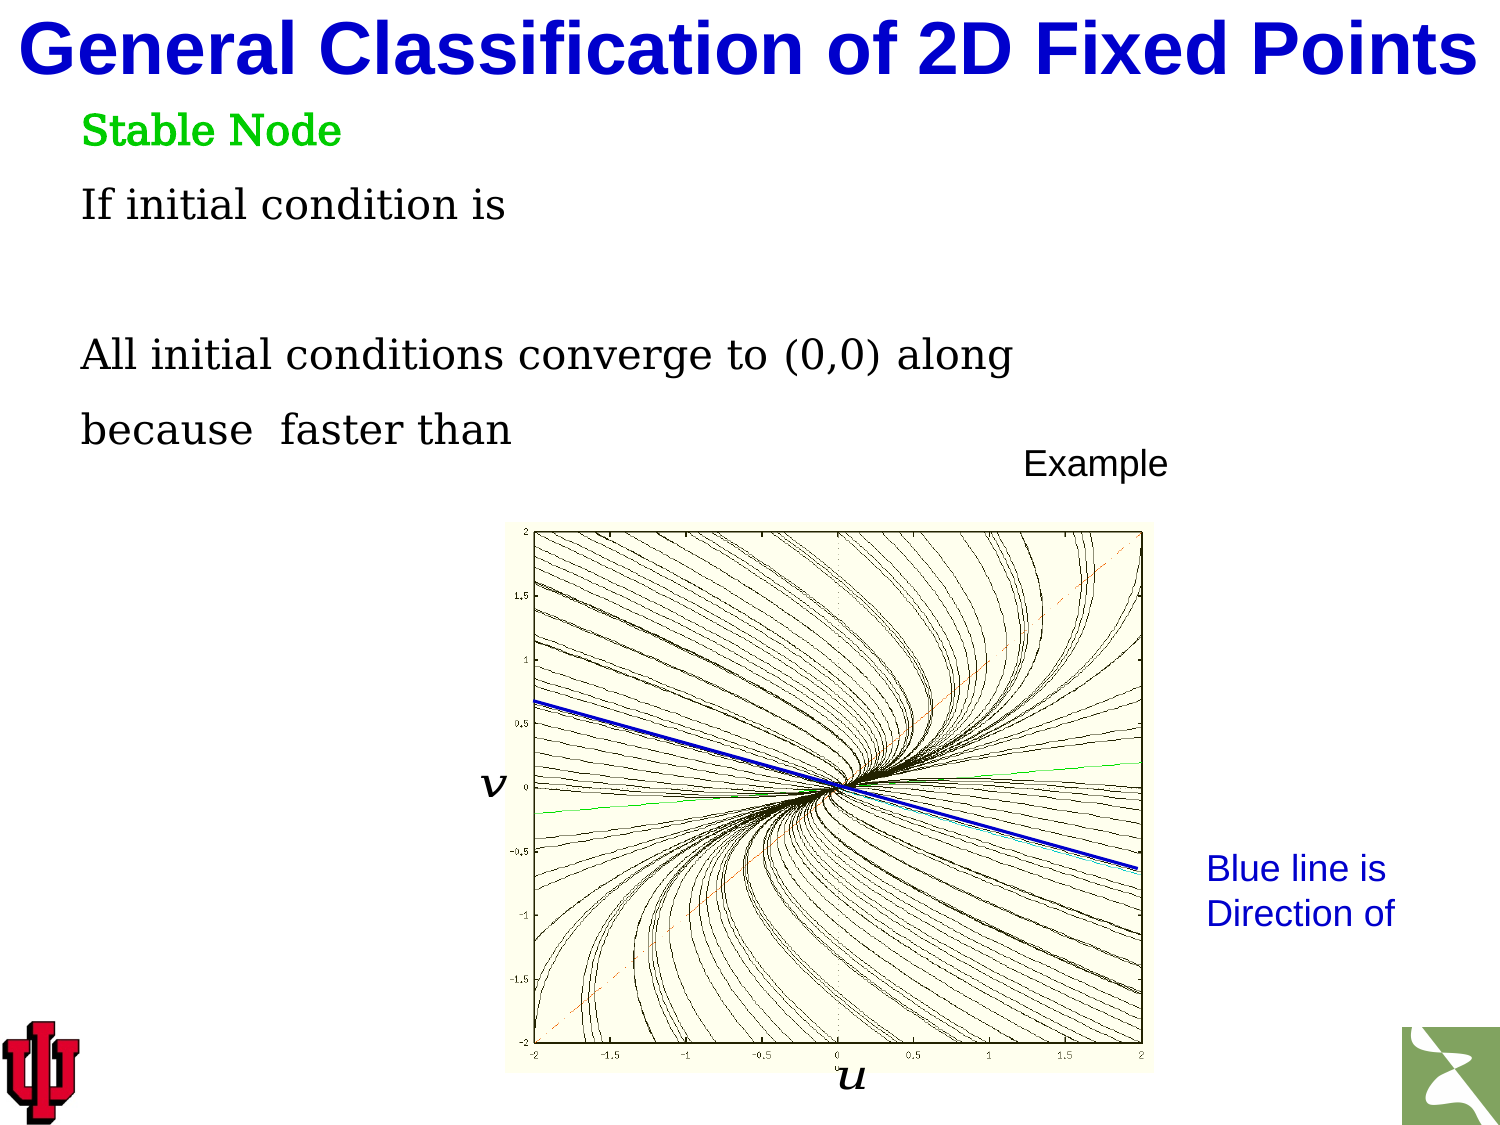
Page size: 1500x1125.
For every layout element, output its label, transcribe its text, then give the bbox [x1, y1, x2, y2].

title General Classification of 2D Fixed Points [0, 0, 1500, 90]
picture [0, 1020, 80, 1125]
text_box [532, 700, 1138, 869]
picture [505, 522, 1155, 1073]
picture [1402, 1027, 1500, 1125]
